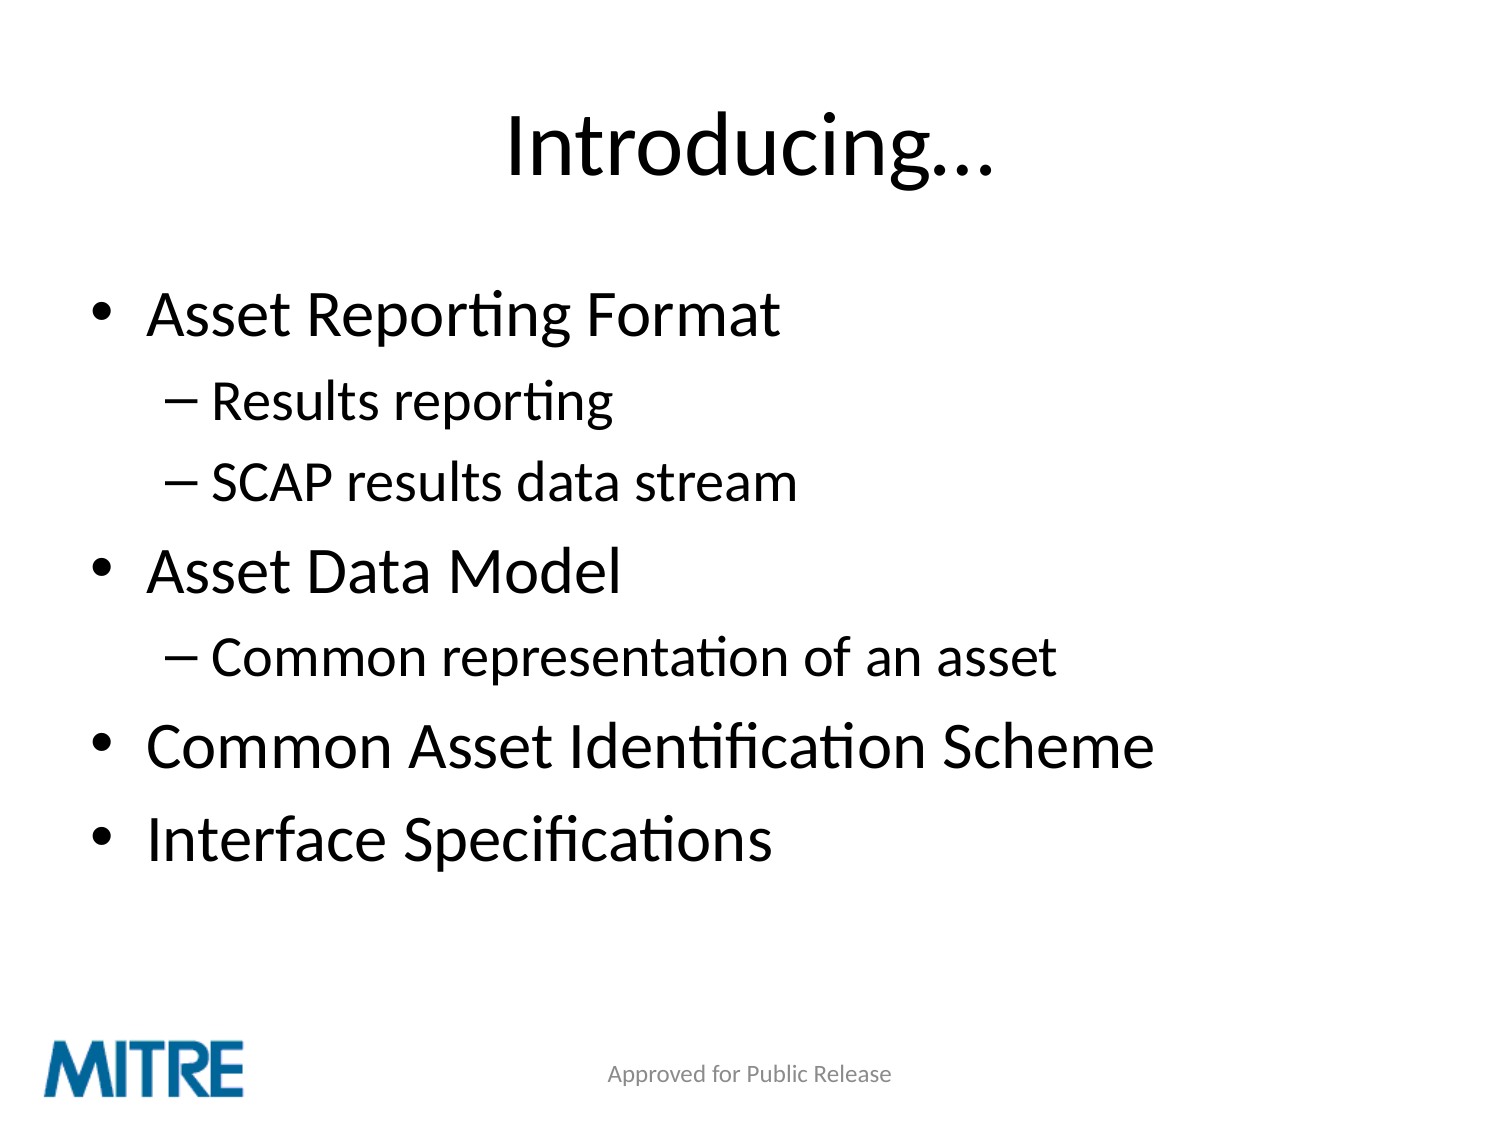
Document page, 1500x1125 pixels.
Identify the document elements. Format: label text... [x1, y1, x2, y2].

list Asset Reporting Format Results reporting SCAP results data stream Asset Data Model Common representation of an asset Common Asset Identification Scheme Interface Specifications [75, 262, 1425, 1005]
picture [37, 1033, 250, 1103]
footer Approved for Public Release [512, 1042, 988, 1103]
title Introducing… [75, 45, 1425, 233]
